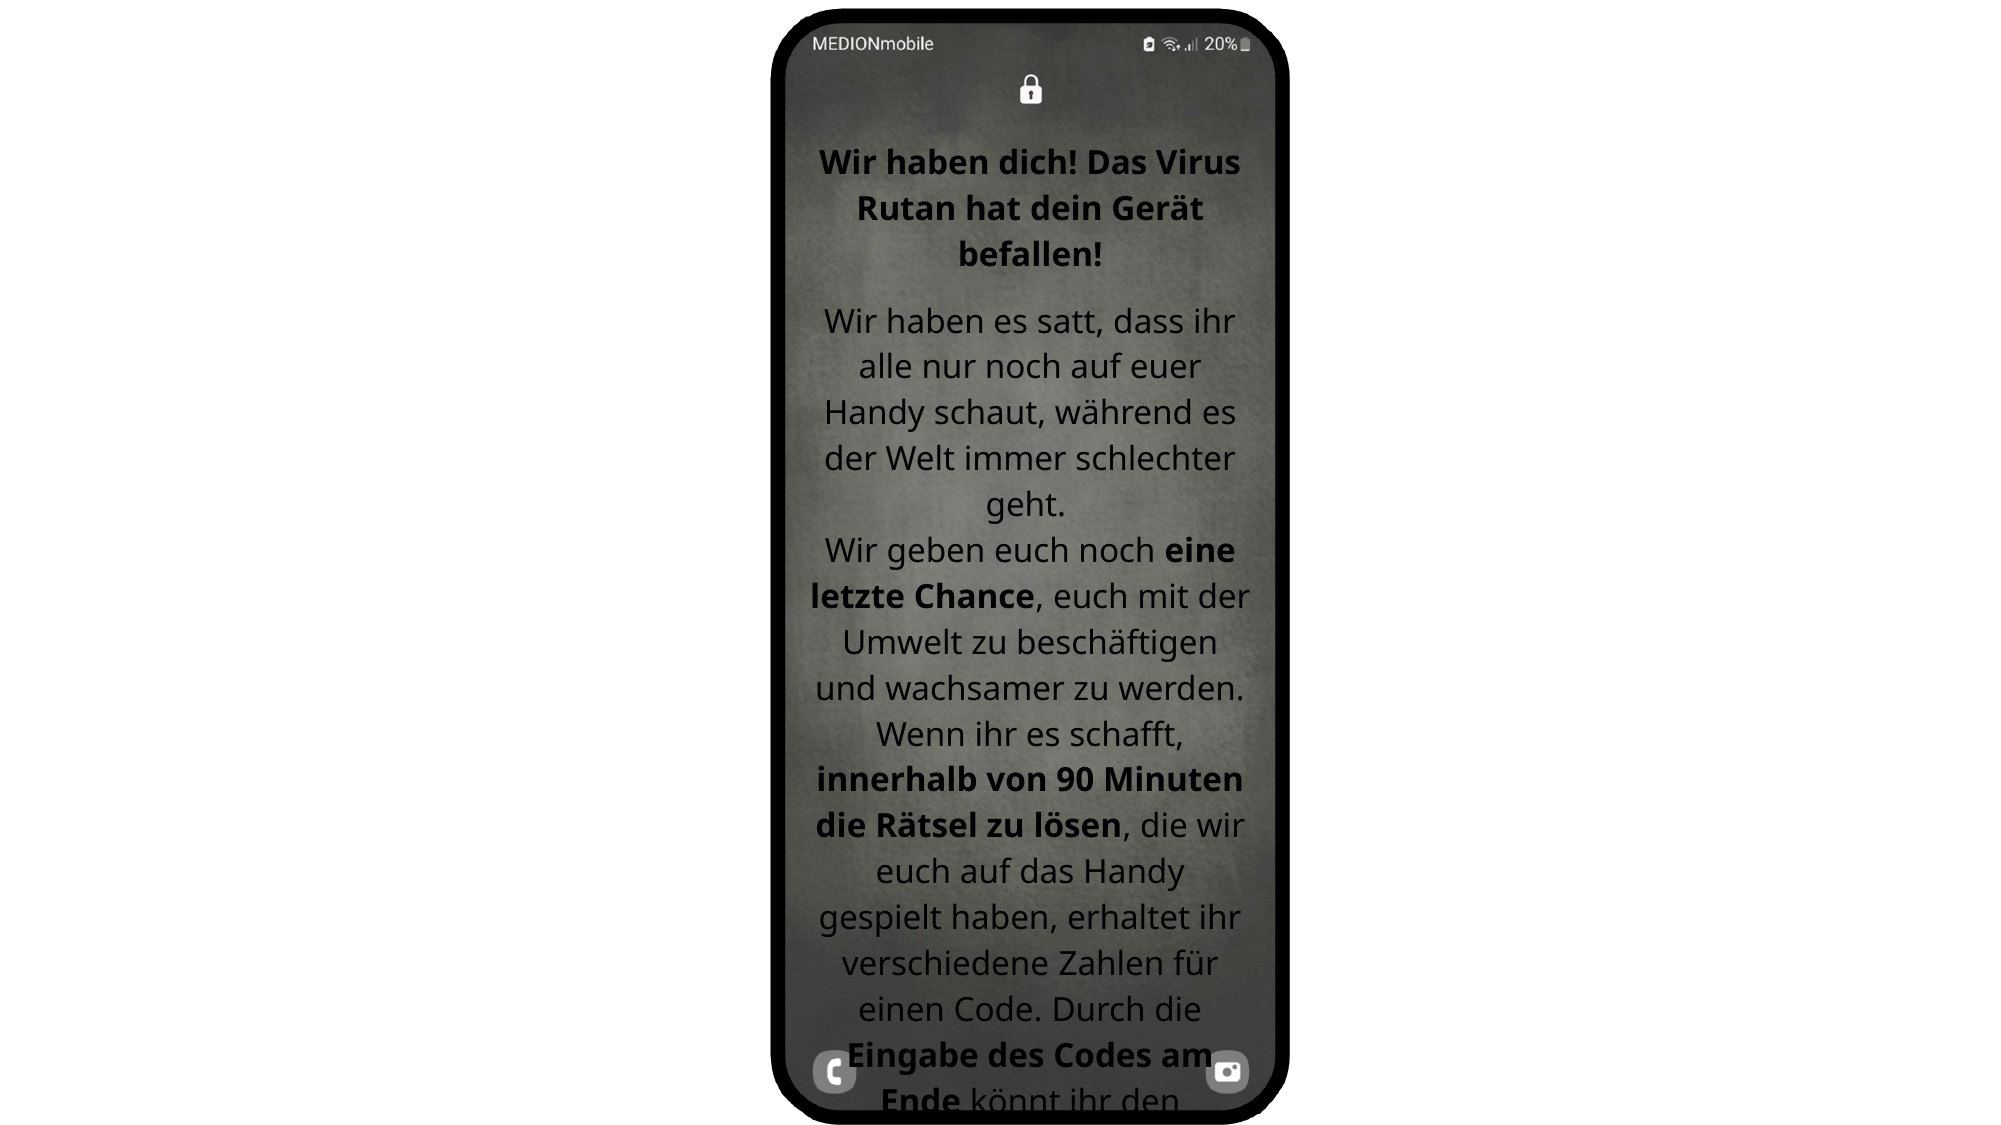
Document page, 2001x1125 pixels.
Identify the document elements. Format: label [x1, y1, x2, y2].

picture [770, 8, 1290, 1125]
